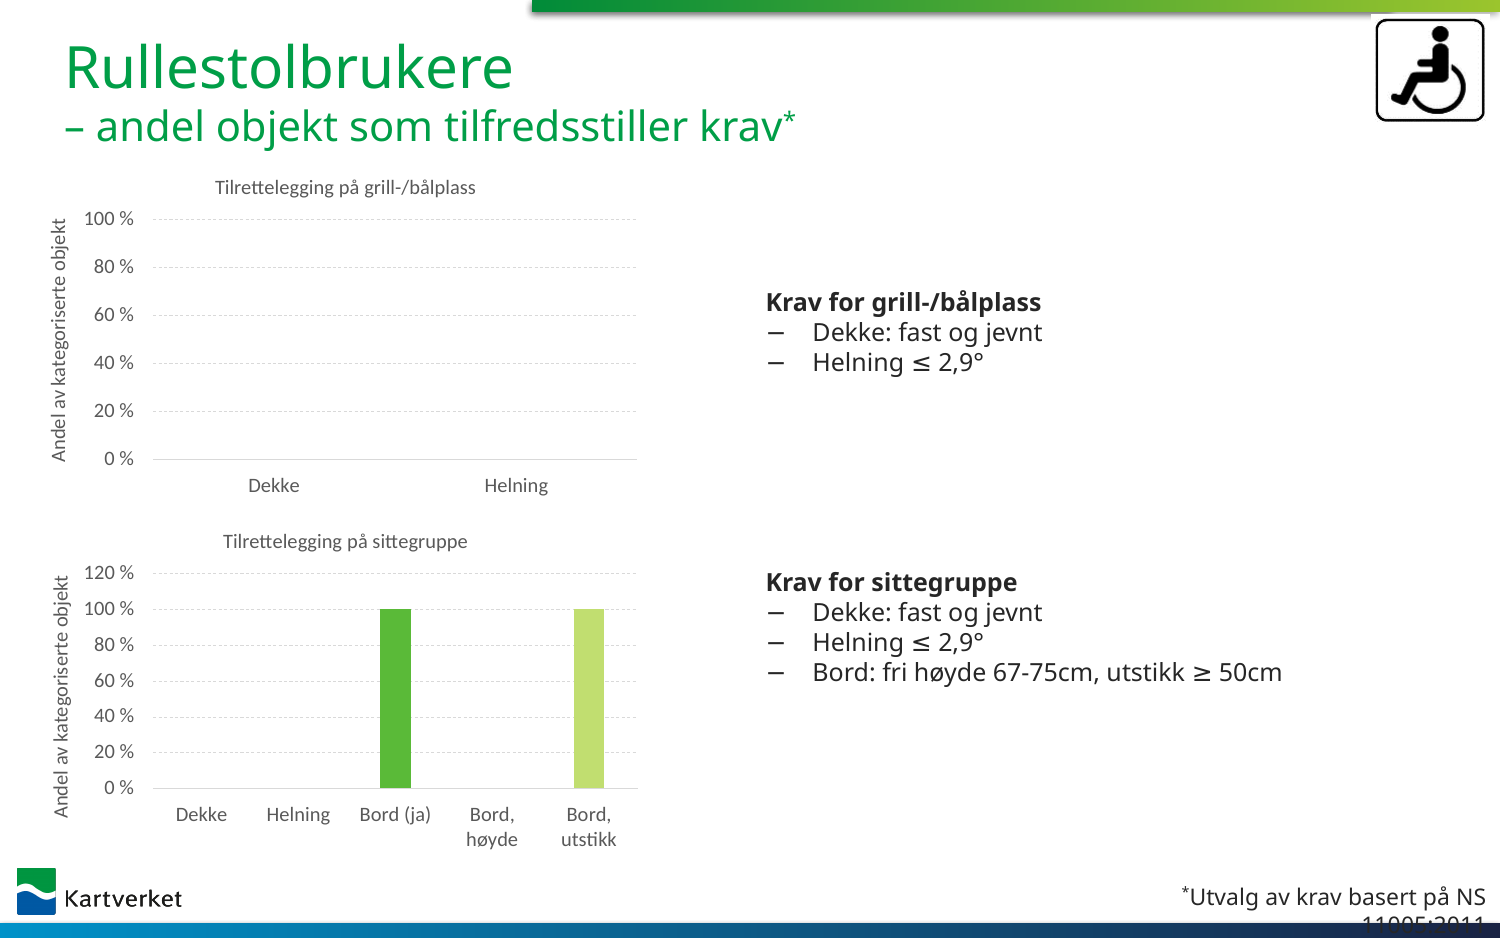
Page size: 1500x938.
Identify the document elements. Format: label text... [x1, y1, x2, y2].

text_box Krav for grill-/bålplass Dekke: fast og jevnt Helning ≤ 2,9° [750, 279, 1452, 384]
picture [1371, 13, 1491, 127]
text_box Rullestolbrukere – andel objekt som tilfredsstiller krav* [49, 14, 1431, 158]
text_box Krav for sittegruppe Dekke: fast og jevnt Helning ≤ 2,9° Bord: fri høyde 67-75cm, utstikk ≥ 50cm [750, 559, 1500, 694]
text_box *Utvalg av krav basert på NS 11005:2011 [1068, 873, 1500, 938]
picture [41, 520, 650, 859]
picture [41, 166, 650, 505]
